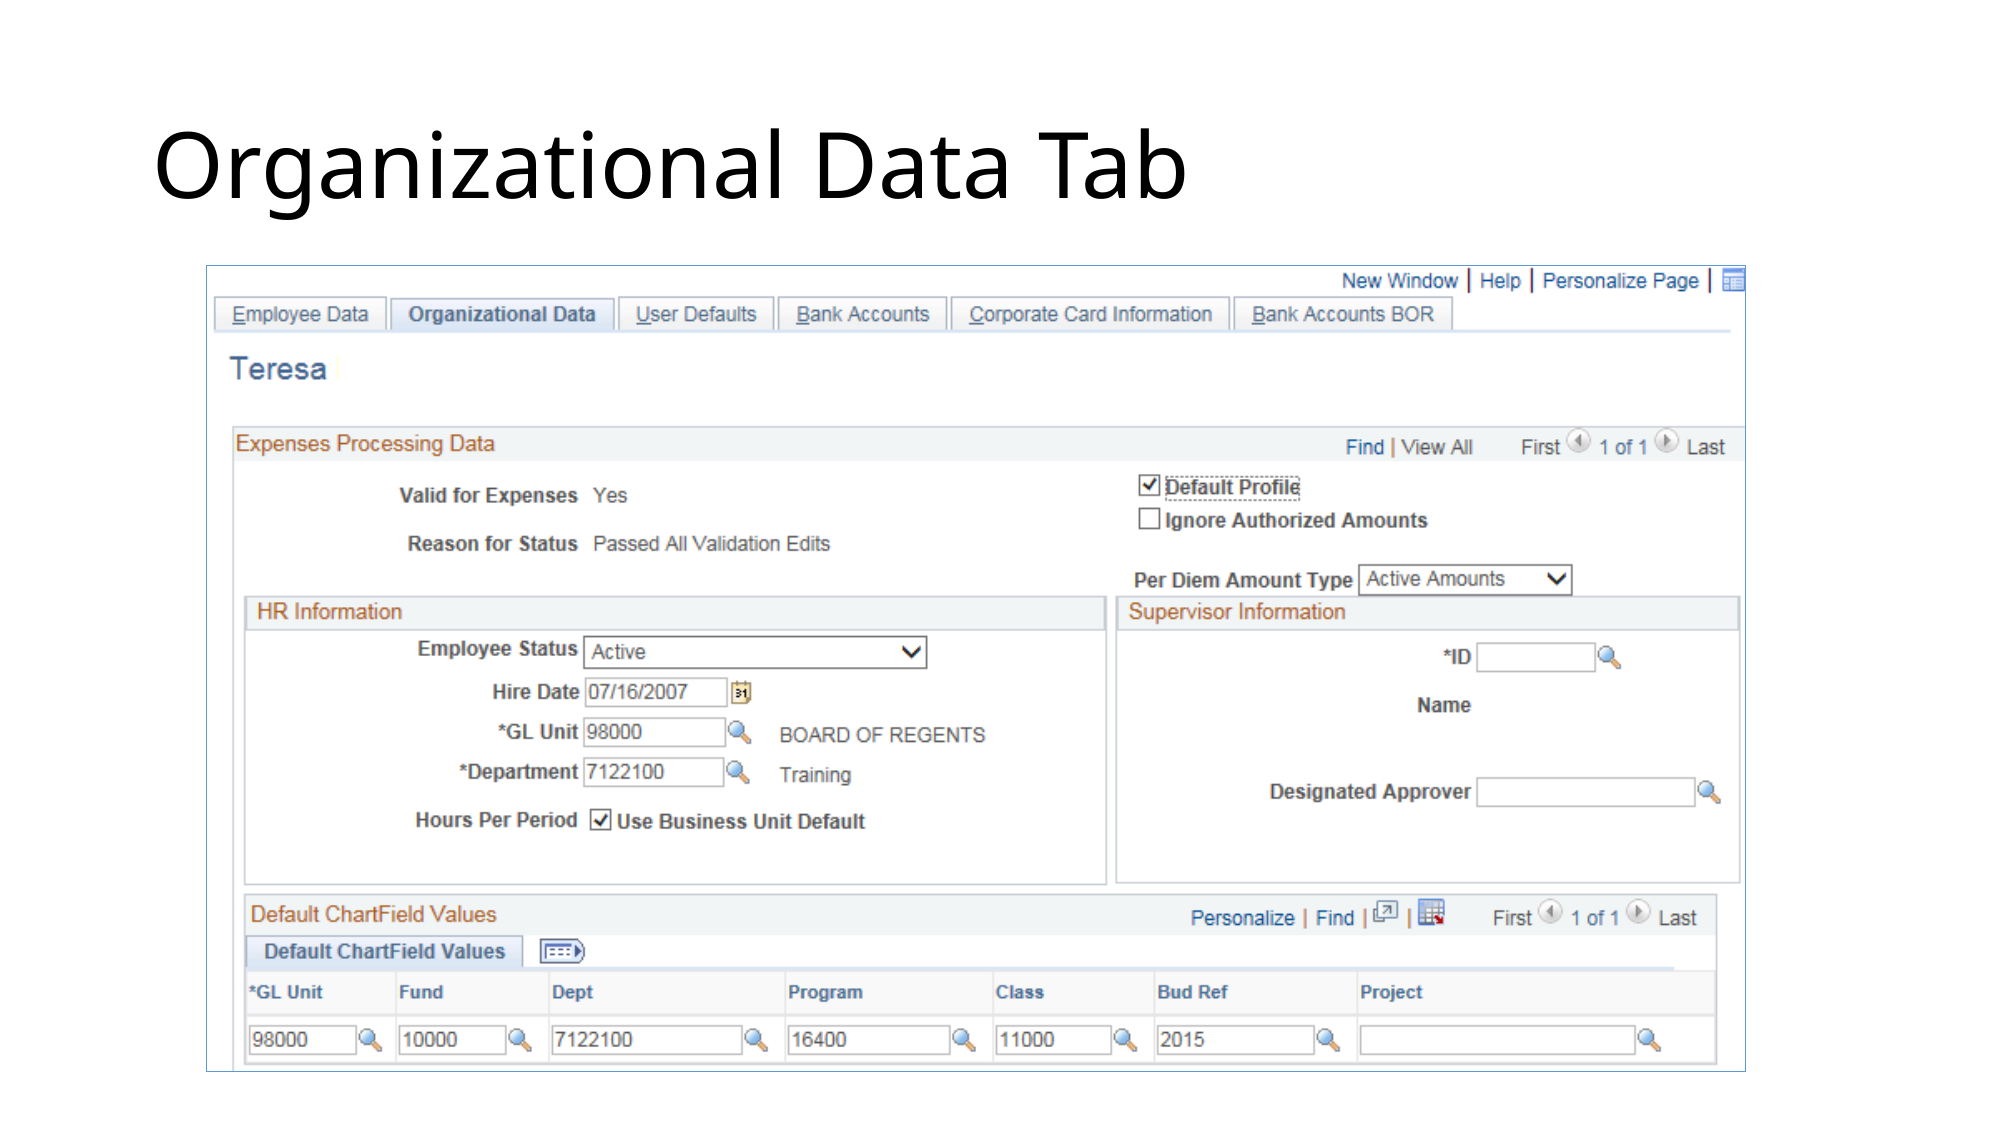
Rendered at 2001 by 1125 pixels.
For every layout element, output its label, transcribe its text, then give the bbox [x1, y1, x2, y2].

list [206, 265, 1746, 1072]
title Organizational Data Tab [137, 59, 1863, 278]
